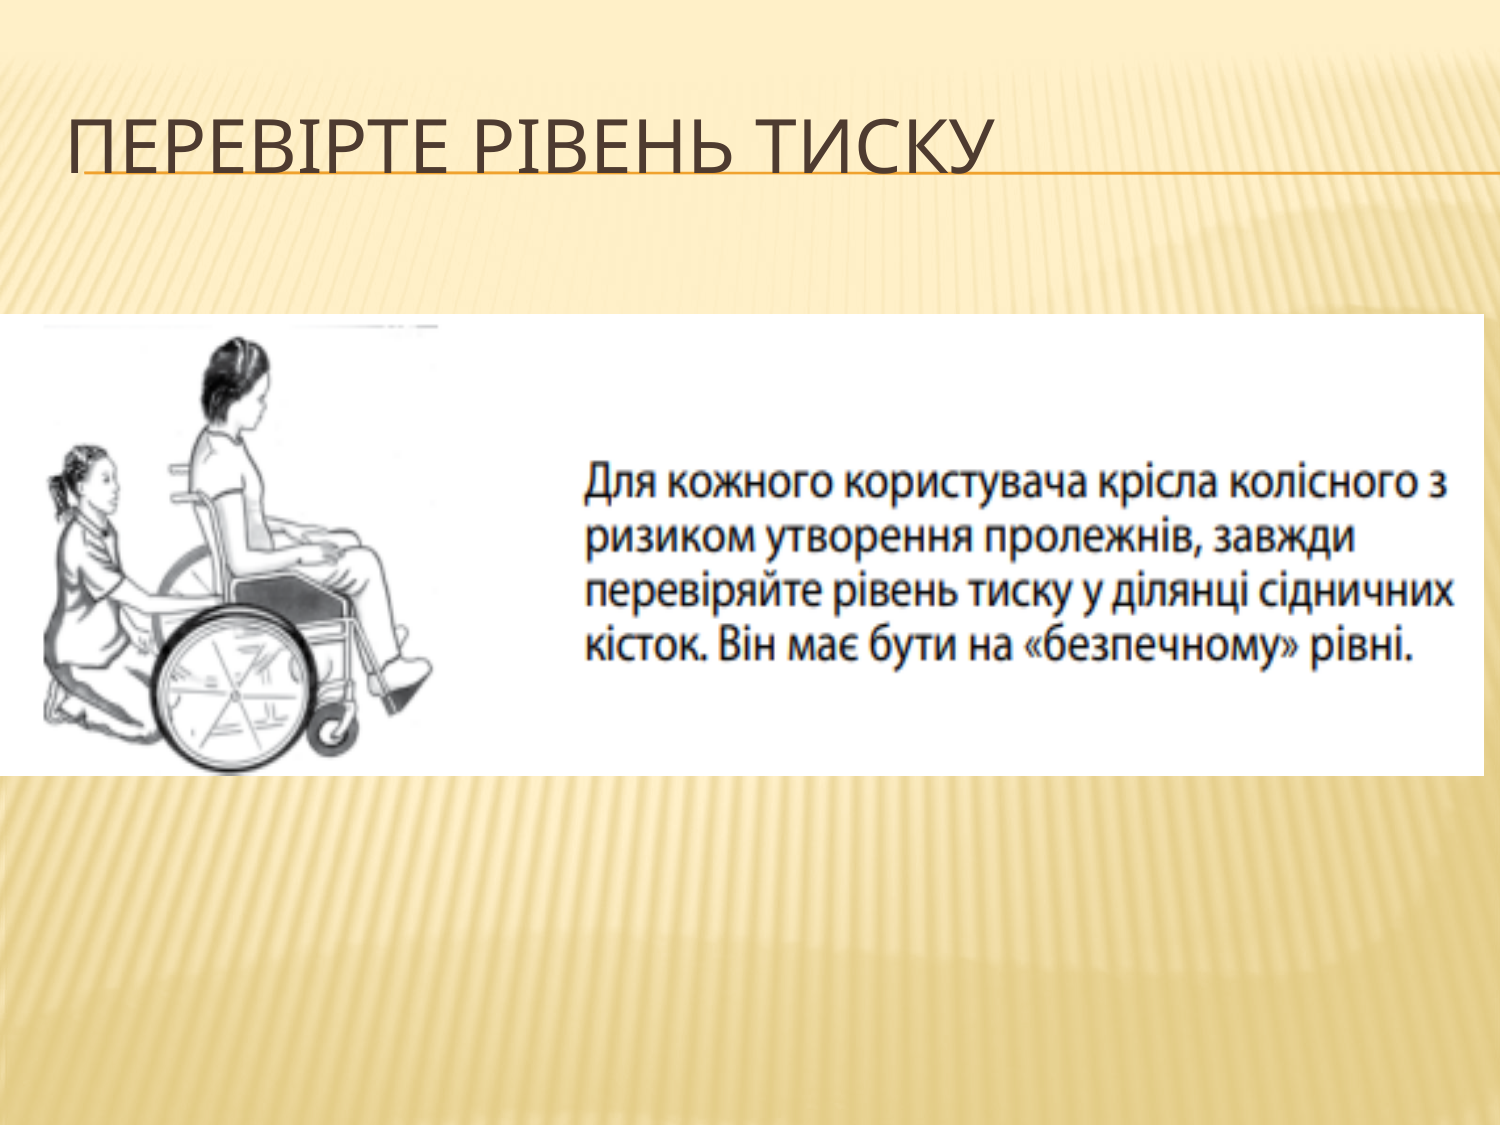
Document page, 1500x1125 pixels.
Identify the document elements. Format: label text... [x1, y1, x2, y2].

picture [0, 314, 1484, 776]
title Перевірте рівень тиску [50, 75, 1475, 213]
